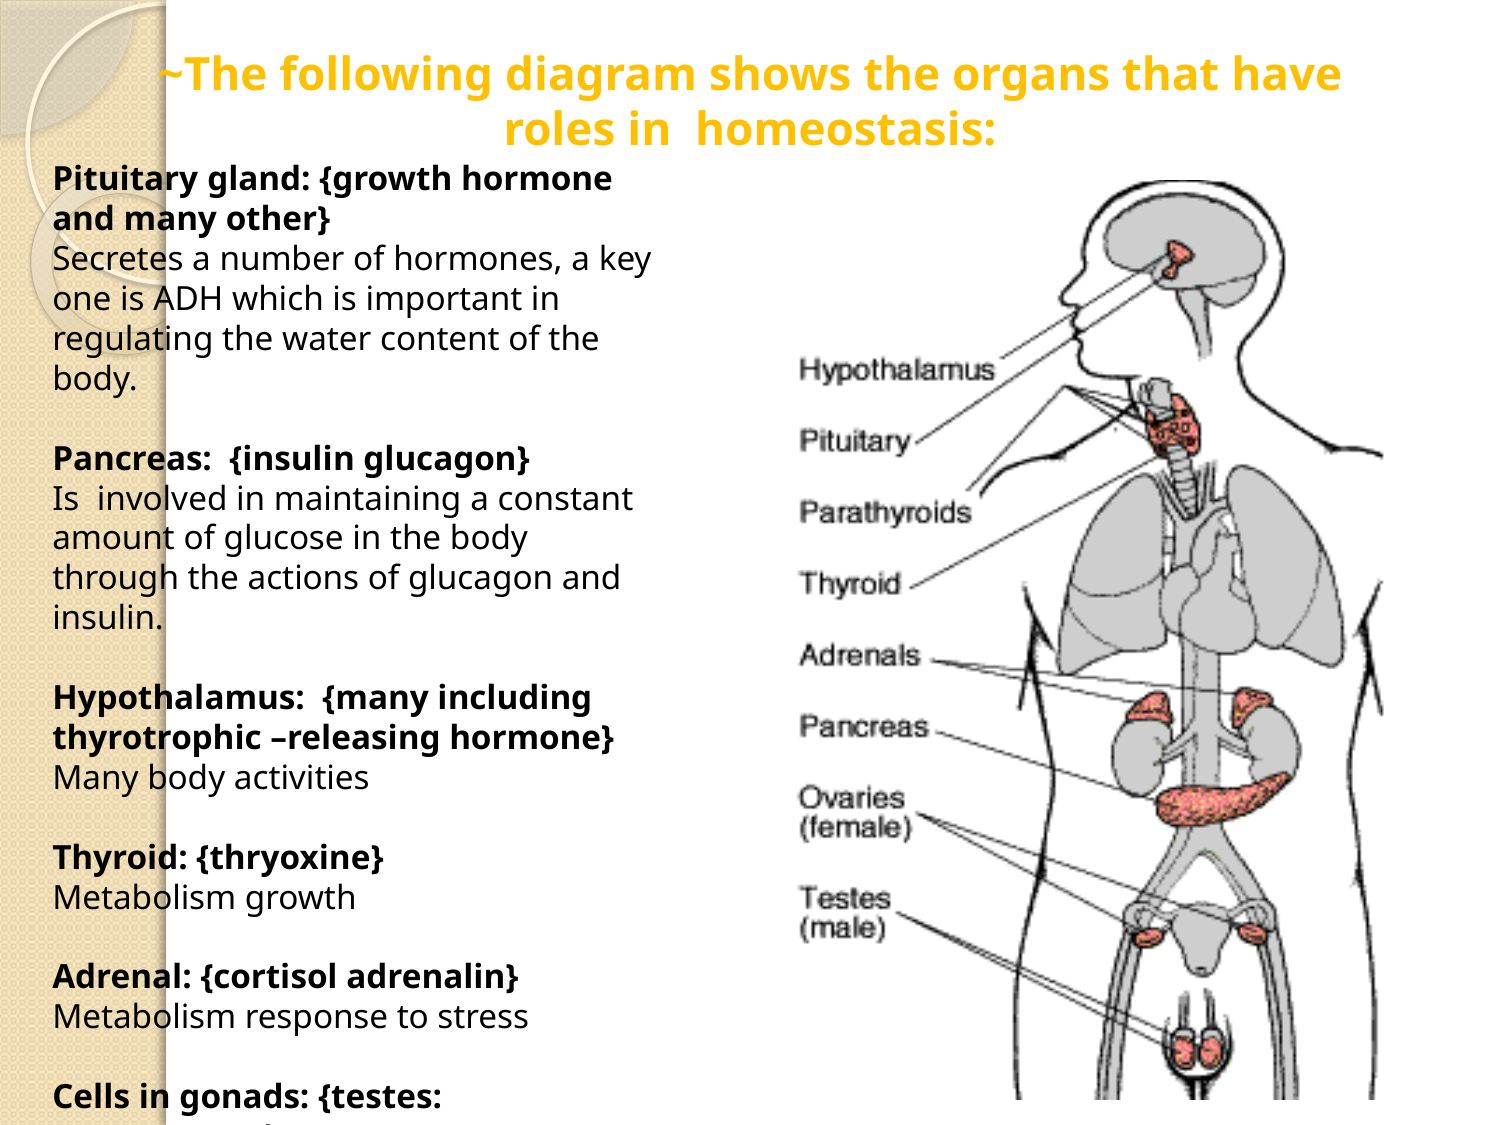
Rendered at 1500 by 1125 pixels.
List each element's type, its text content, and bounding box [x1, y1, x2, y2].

picture [737, 179, 1451, 1101]
text_box ~The following diagram shows the organs that have roles in homeostasis: [87, 37, 1413, 163]
text_box Pituitary gland: {growth hormone and many other} Secretes a number of hormones, a key one is ADH which is important in regulating the water content of the body. Pancreas: {insulin glucagon} Is involved in maintaining a constant amount of glucose in the body through the actions of glucagon and insulin. Hypothalamus: {many including thyrotrophic –releasing hormone} Many body activities Thyroid: {thryoxine} Metabolism growth Adrenal: {cortisol adrenalin} Metabolism response to stress Cells in gonads: {testes: testosterone} Ovaries {progesterone oestrogens} Fertility and secondary sex characteristic [37, 149, 675, 1125]
